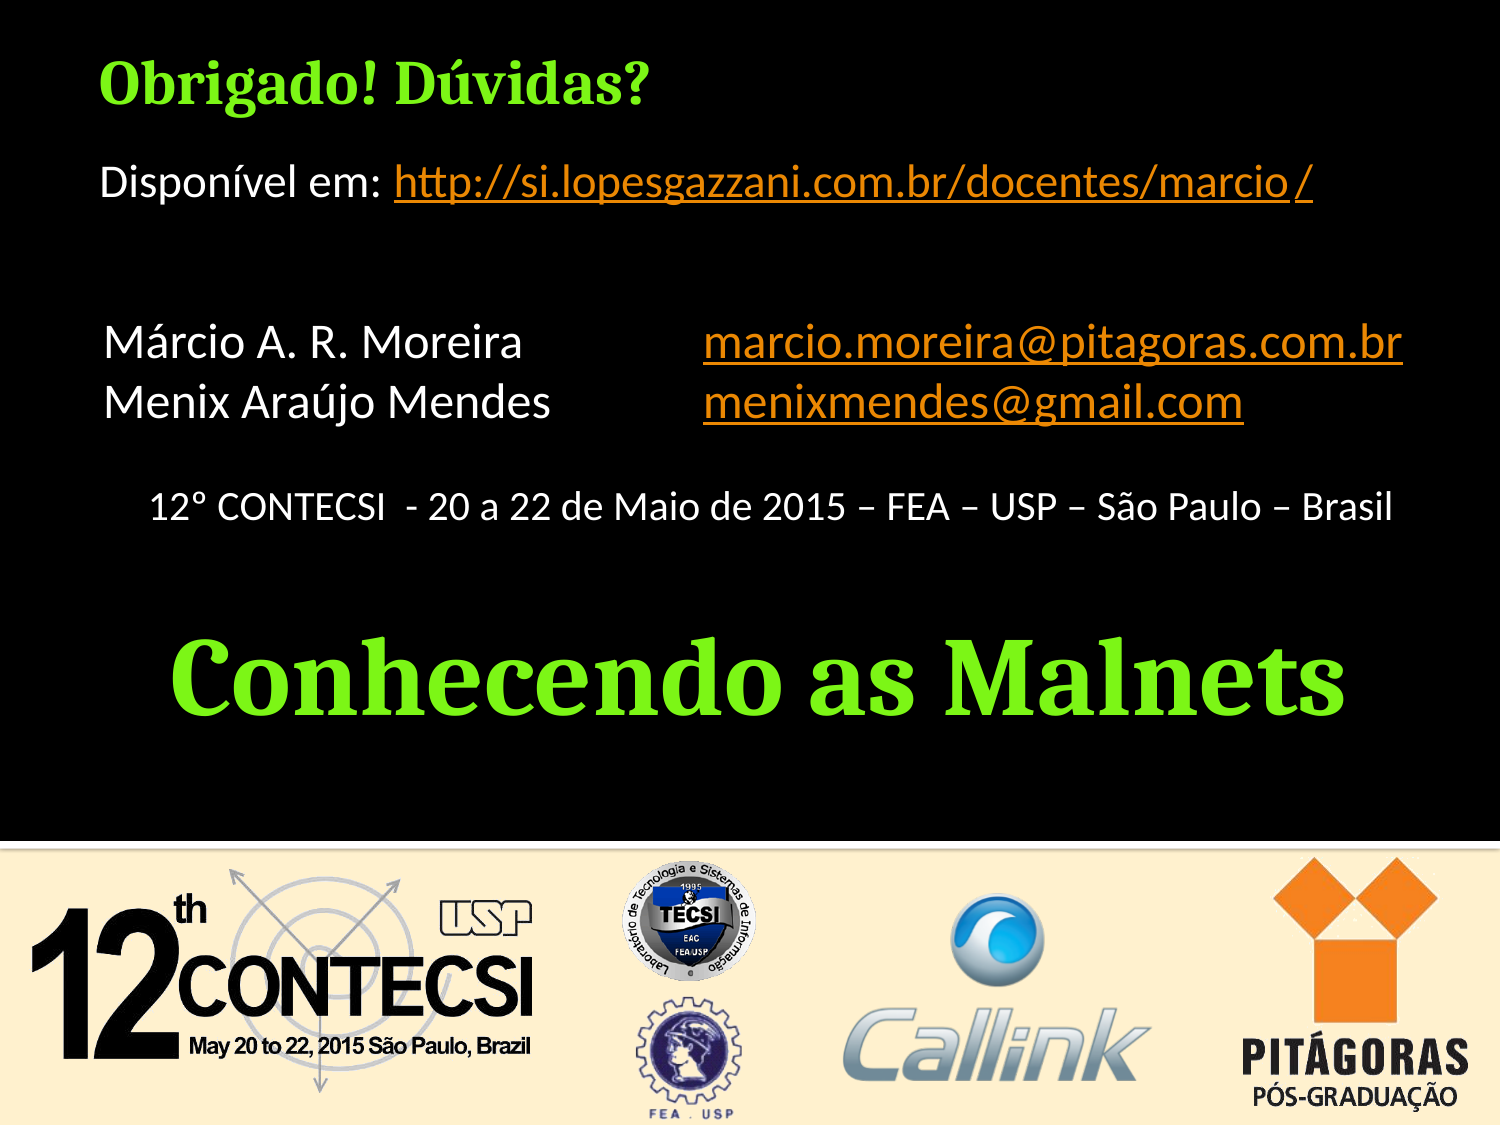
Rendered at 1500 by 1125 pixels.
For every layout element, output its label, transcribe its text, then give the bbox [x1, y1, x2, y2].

picture [620, 856, 757, 984]
picture [840, 874, 1161, 1115]
picture [29, 869, 538, 1094]
title Conhecendo as Malnets [76, 527, 1436, 814]
picture [1243, 857, 1468, 1112]
subtitle Márcio A. R. Moreira marcio.moreira@pitagoras.com.br Menix Araújo Mendes menixmendes@gmail.com 12º CONTECSI - 20 a 22 de Maio de 2015 – FEA – USP – São Paulo – Brasil [83, 215, 1447, 622]
text_box Obrigado! Dúvidas? Disponível em: http://si.lopesgazzani.com.br/docentes/marcio/ [84, 39, 1436, 209]
picture [621, 990, 757, 1125]
